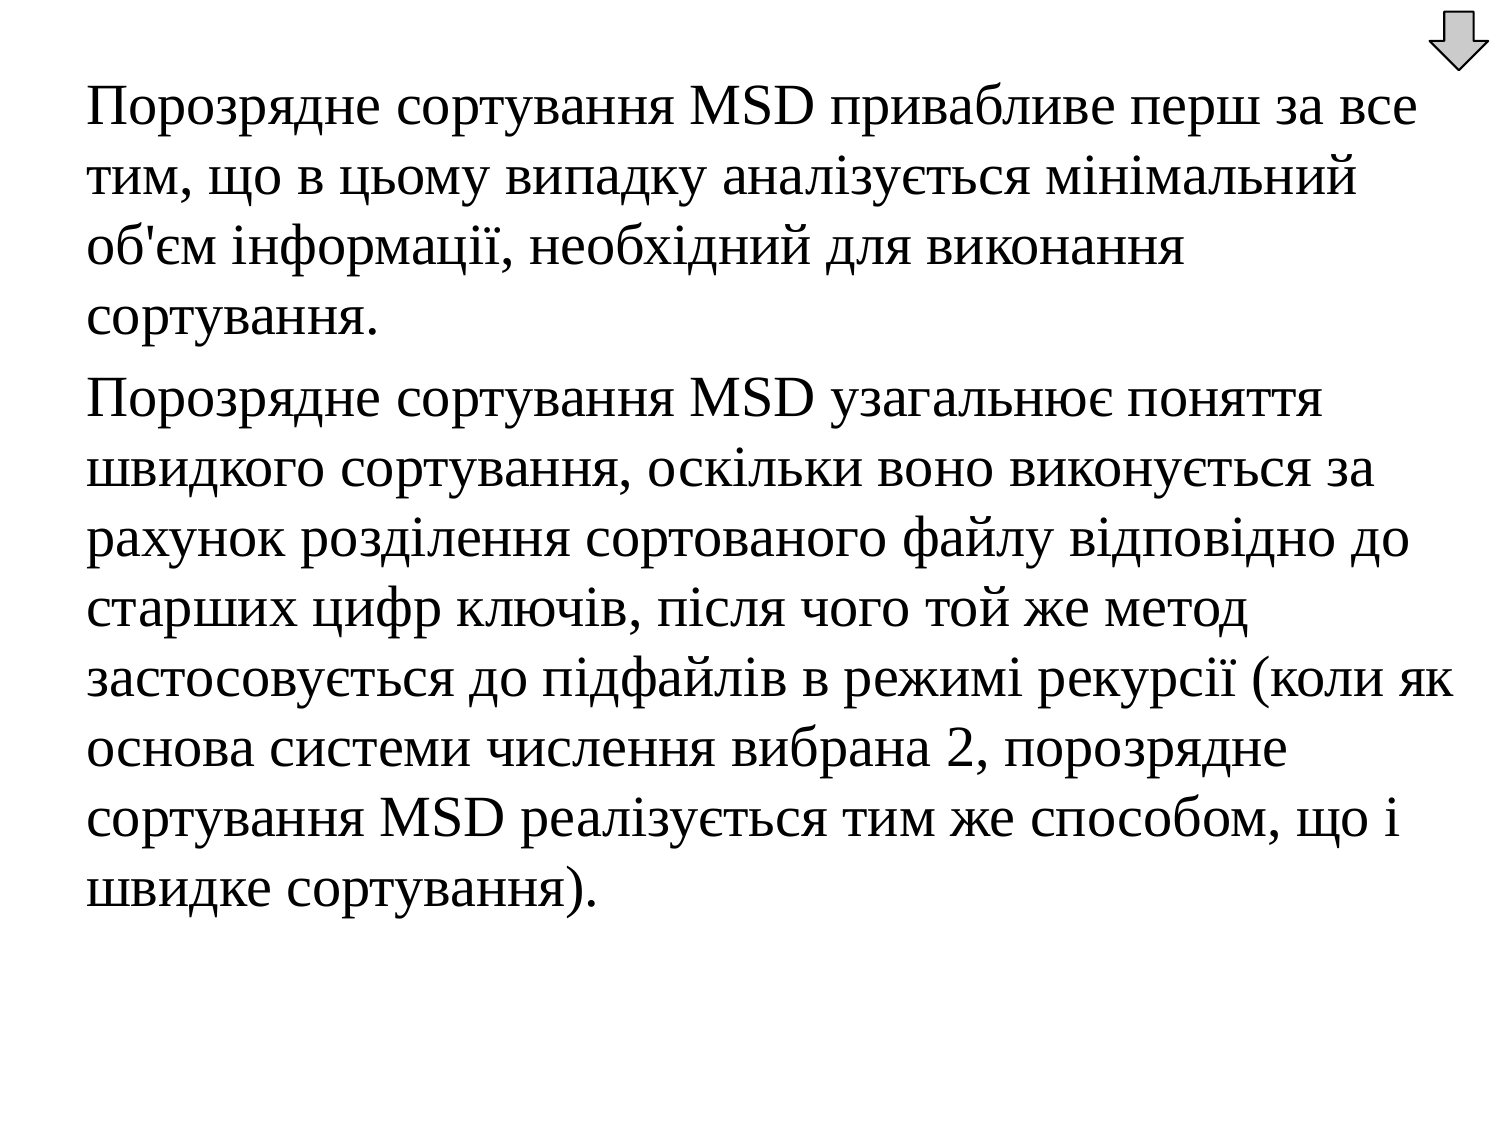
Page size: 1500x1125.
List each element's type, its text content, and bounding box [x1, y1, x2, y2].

text_box [1429, 11, 1489, 71]
list Порозрядне сортування MSD привабливе перш за все тим, що в цьому випадку аналізується мінімальний об'єм інформації, необхідний для виконання сортування. Порозрядне сортування MSD узагальнює поняття швидкого сортування, оскільки воно виконується за рахунок розділення сортованого файлу відповідно до старших цифр ключів, після чого той же метод застосовується до підфайлів в режимі рекурсії (коли як основа системи числення вибрана 2, порозрядне сортування MSD реалізується тим же способом, що і швидке сортування). [0, 58, 1500, 1125]
